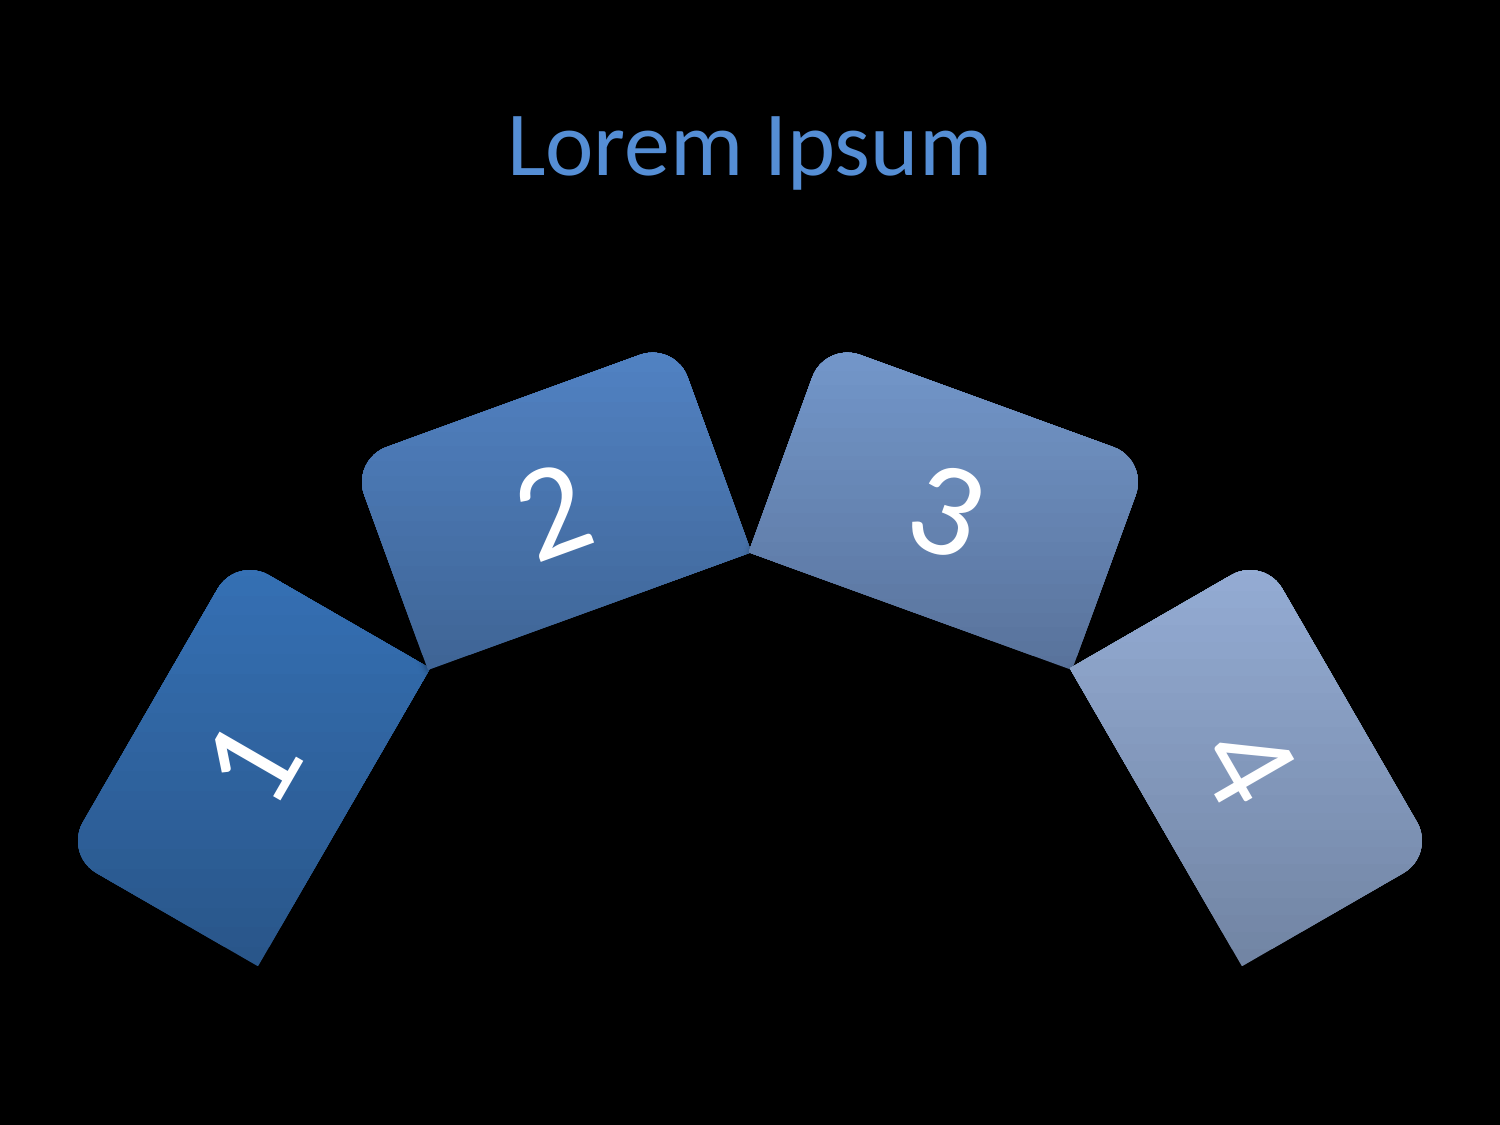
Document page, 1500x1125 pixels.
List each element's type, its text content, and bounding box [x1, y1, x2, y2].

title Lorem Ipsum [75, 45, 1425, 233]
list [74, 262, 1426, 1006]
